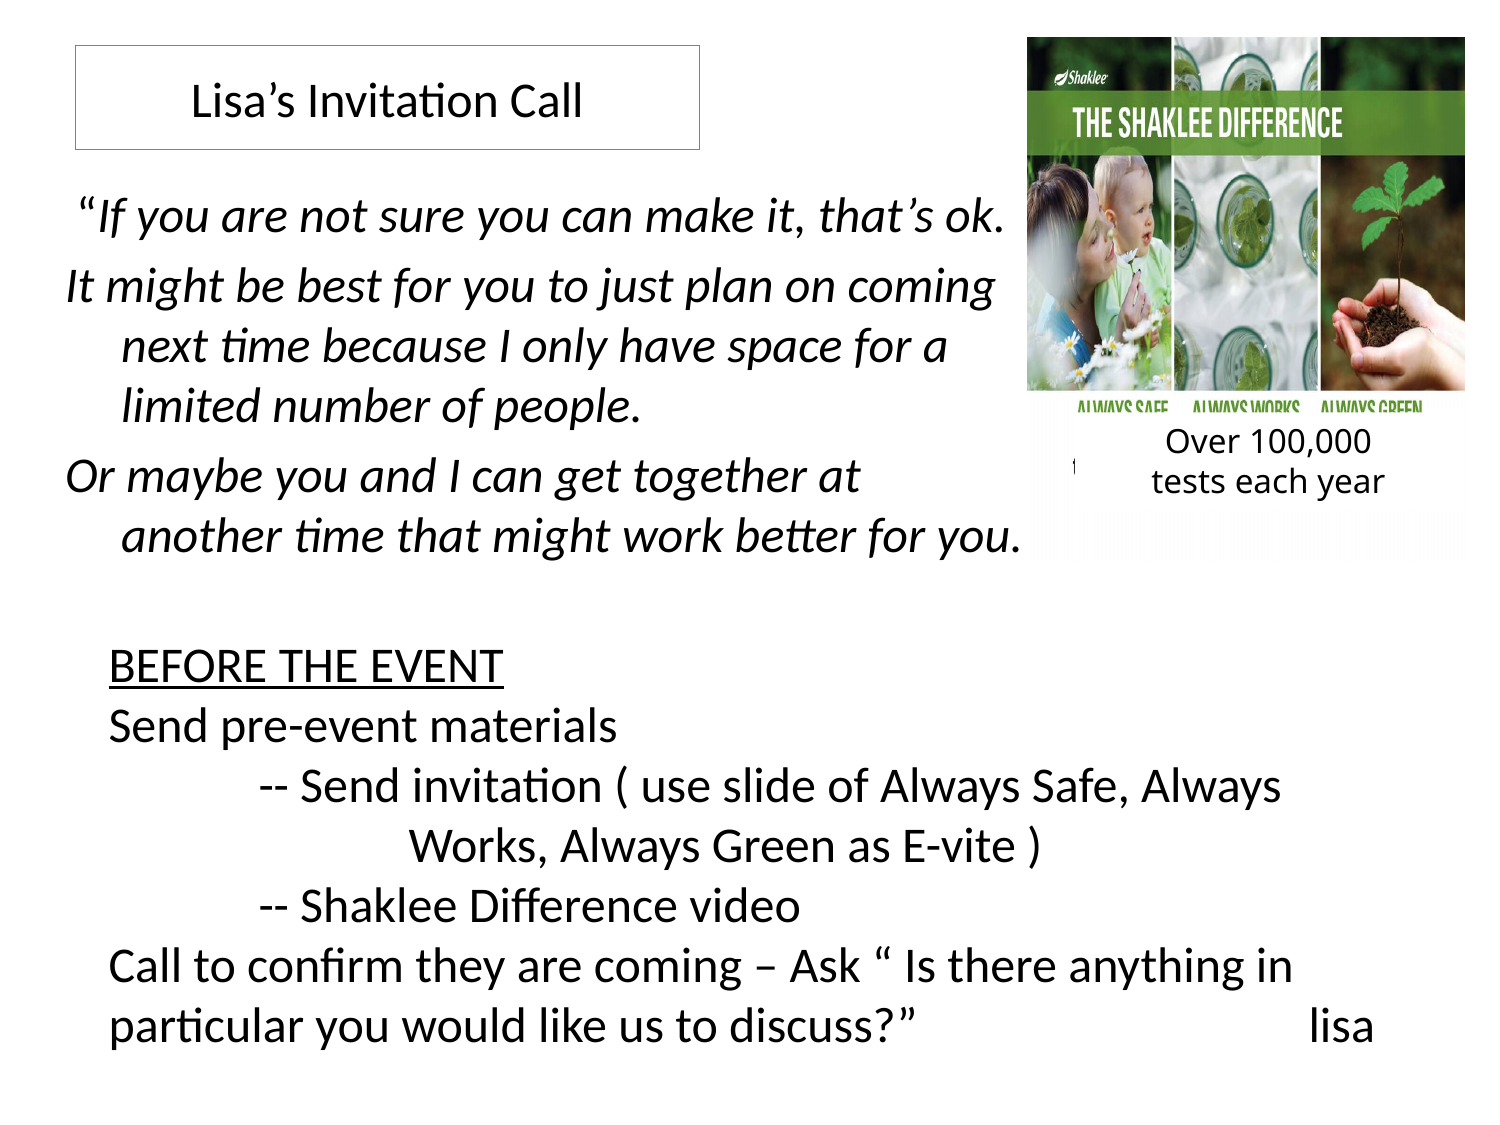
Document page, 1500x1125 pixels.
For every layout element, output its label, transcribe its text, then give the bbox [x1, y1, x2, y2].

text_box BEFORE THE EVENT Send pre-event materials -- Send invitation ( use slide of Always Safe, Always Works, Always Green as E-vite ) -- Shaklee Difference video Call to confirm they are coming – Ask “ Is there anything in particular you would like us to discuss?” lisa [93, 624, 1407, 1060]
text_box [1026, 37, 1465, 563]
title Lisa’s Invitation Call [75, 45, 700, 150]
list “If you are not sure you can make it, that’s ok. It might be best for you to just plan on coming next time because I only have space for a limited number of people. Or maybe you and I can get together at another time that might work better for you. [50, 174, 1075, 638]
